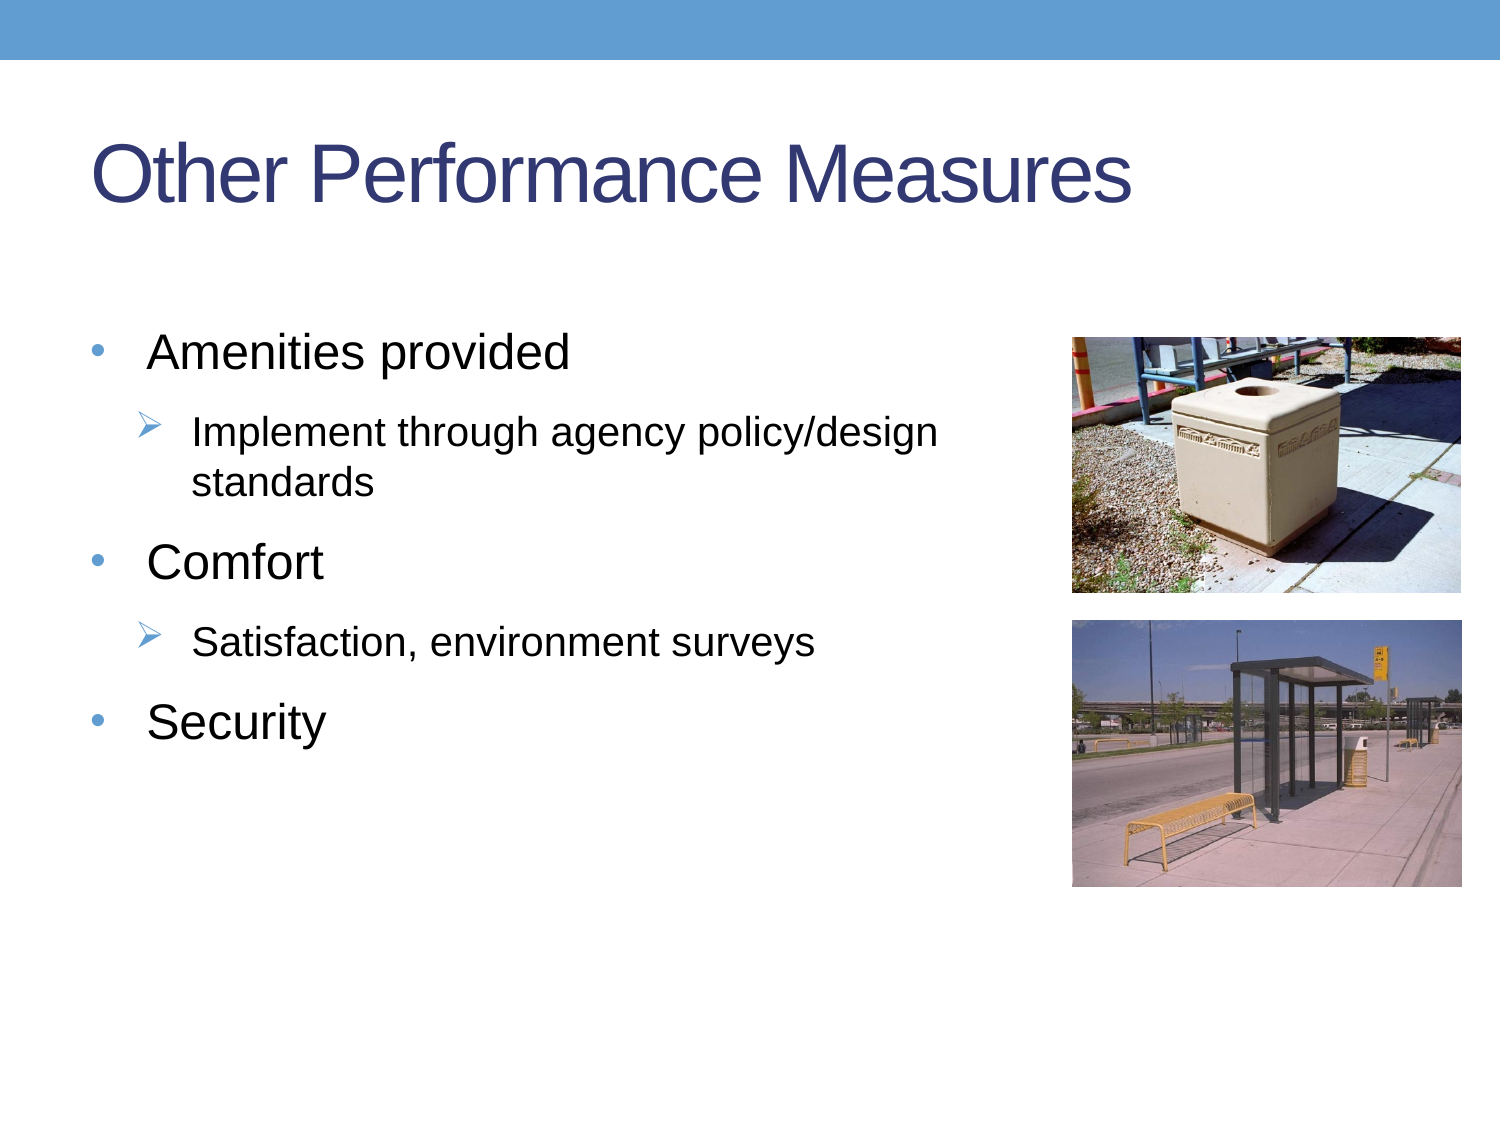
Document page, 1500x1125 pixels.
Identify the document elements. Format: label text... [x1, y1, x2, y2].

picture [1072, 619, 1463, 887]
list Amenities provided Implement through agency policy/design standards Comfort Satisfaction, environment surveys Security [75, 311, 1025, 1011]
picture [1072, 337, 1461, 594]
title Other Performance Measures [75, 87, 1425, 250]
